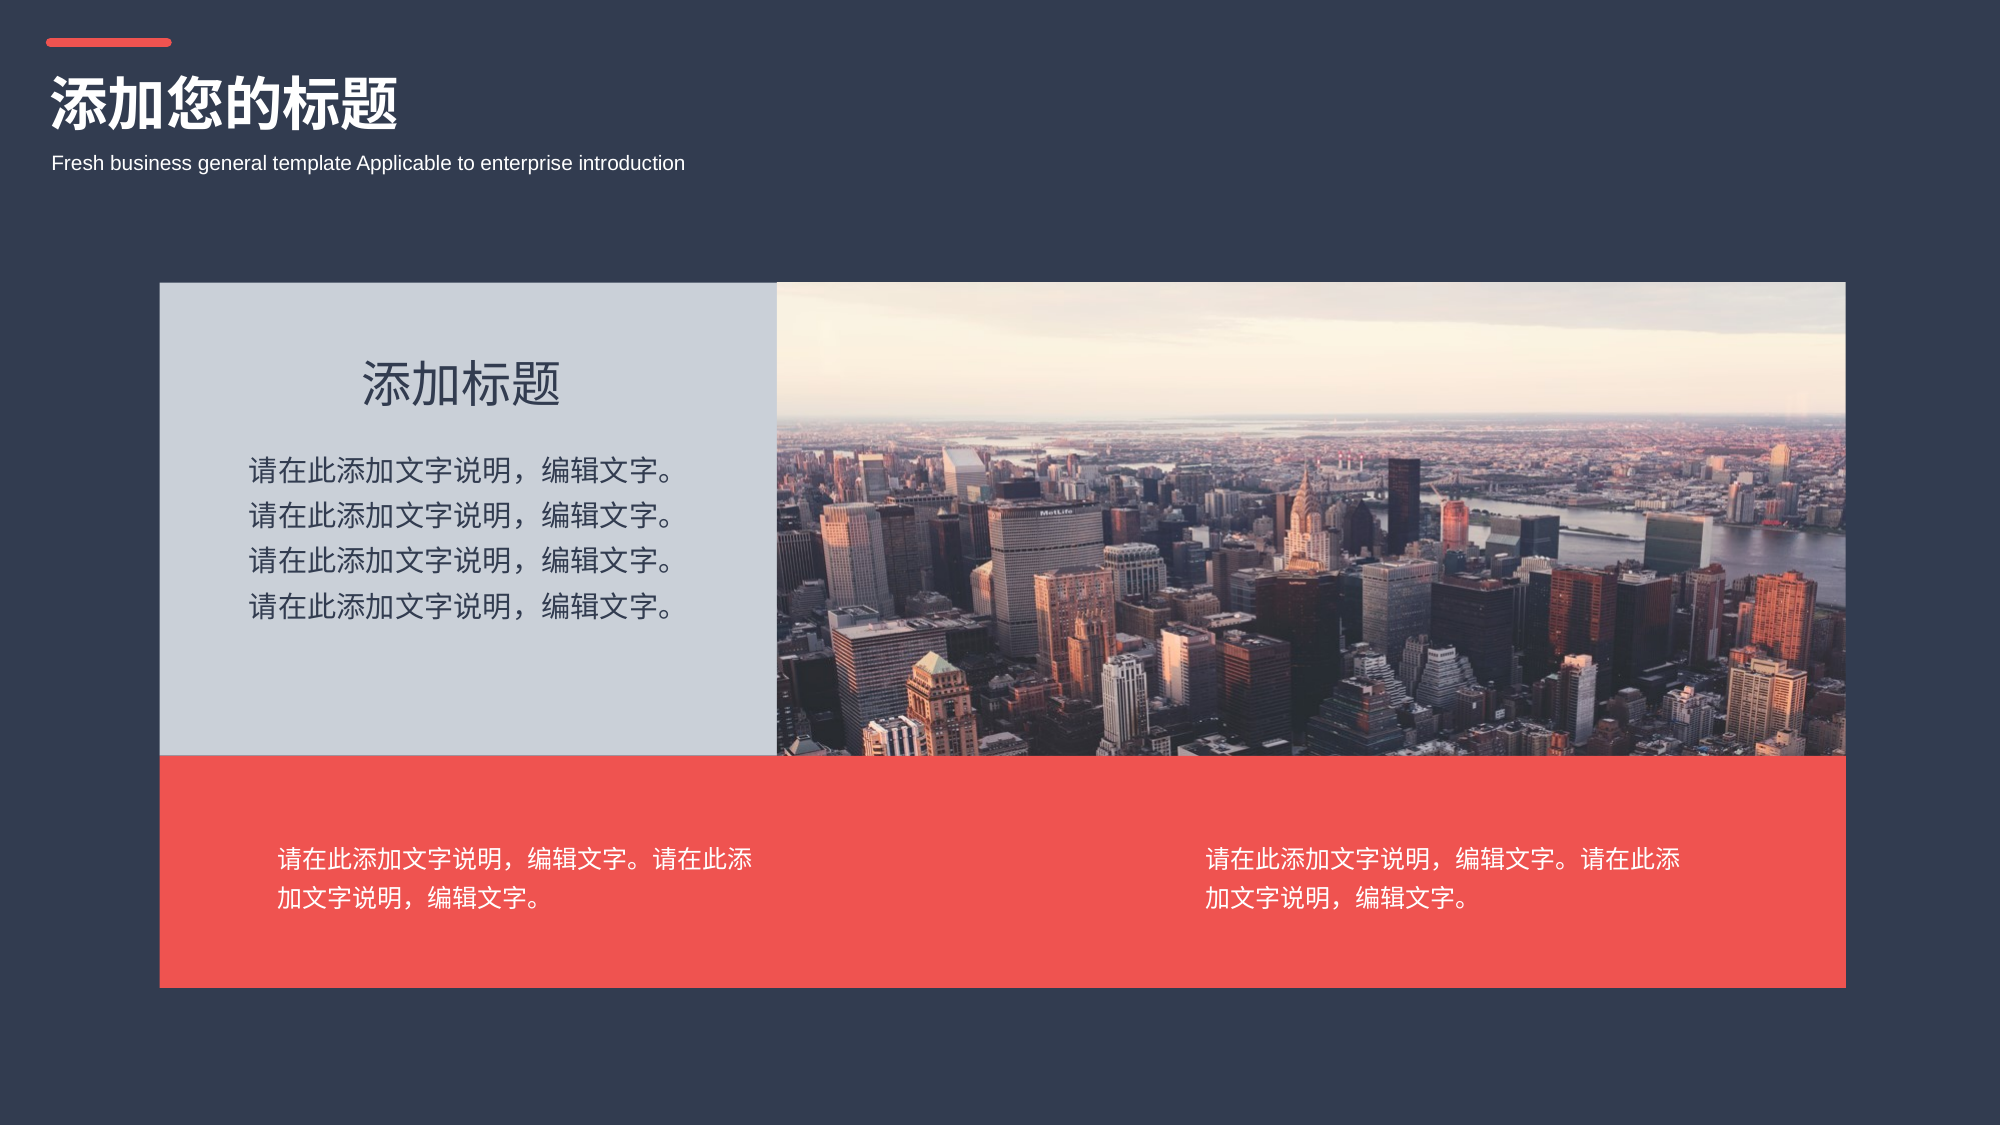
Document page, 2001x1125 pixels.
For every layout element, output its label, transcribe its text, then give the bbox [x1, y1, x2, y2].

text_box Fresh business general template Applicable to enterprise introduction [36, 142, 701, 182]
text_box [159, 282, 776, 755]
text_box 请在此添加文字说明，编辑文字。请在此添加文字说明，编辑文字。 [262, 826, 777, 920]
text_box 添加您的标题 [34, 59, 414, 145]
text_box 请在此添加文字说明，编辑文字。请在此添加文字说明，编辑文字。 [1190, 826, 1705, 920]
text_box 添加标题 [347, 345, 590, 420]
text_box 请在此添加文字说明，编辑文字。请在此添加文字说明，编辑文字。请在此添加文字说明，编辑文字。请在此添加文字说明，编辑文字。 [230, 434, 706, 631]
text_box [776, 282, 1847, 755]
text_box [159, 755, 1847, 989]
